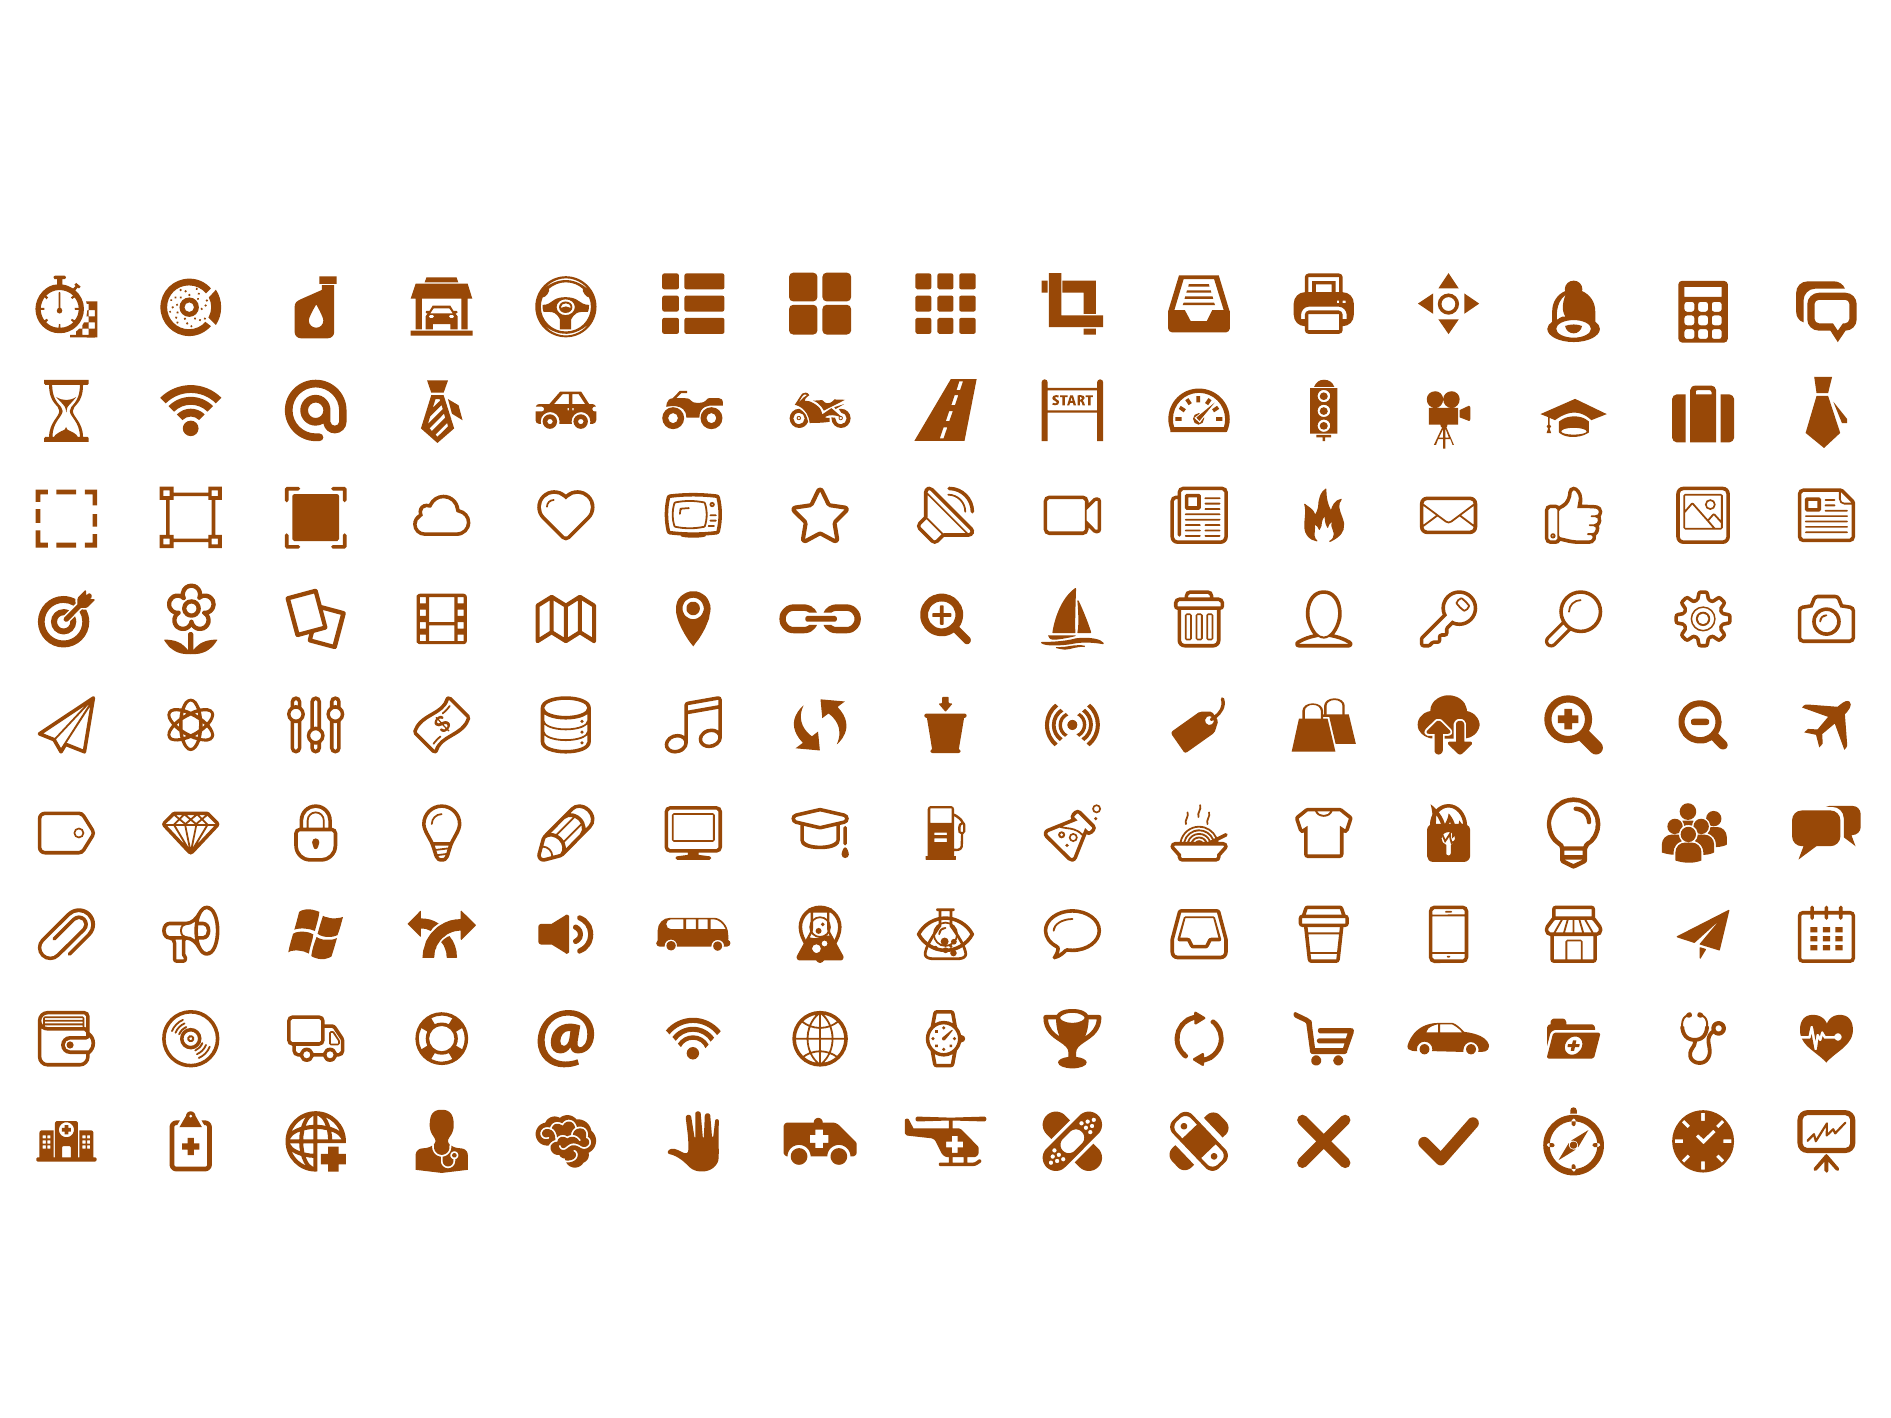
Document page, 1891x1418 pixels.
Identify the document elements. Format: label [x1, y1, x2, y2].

text_box [1676, 909, 1730, 959]
text_box [44, 379, 89, 442]
text_box [1438, 319, 1459, 335]
text_box [1558, 416, 1589, 437]
text_box [1418, 1117, 1479, 1166]
text_box [925, 806, 966, 860]
text_box [288, 909, 344, 960]
text_box [1797, 488, 1856, 543]
text_box [1791, 805, 1861, 861]
text_box [285, 588, 346, 649]
text_box [182, 420, 199, 437]
text_box [664, 805, 723, 861]
text_box [1170, 486, 1229, 545]
text_box [1298, 905, 1349, 963]
text_box [35, 275, 84, 334]
text_box [925, 1009, 966, 1068]
text_box [1203, 1112, 1229, 1138]
text_box [1428, 804, 1469, 862]
text_box [416, 593, 467, 645]
text_box [331, 486, 347, 503]
text_box [36, 1121, 97, 1162]
text_box [798, 905, 842, 964]
text_box [35, 530, 48, 548]
text_box [1043, 804, 1102, 862]
text_box [791, 487, 849, 544]
text_box [35, 489, 48, 502]
text_box [37, 696, 96, 754]
text_box [1043, 1009, 1102, 1069]
text_box [1171, 697, 1225, 753]
text_box [789, 304, 818, 335]
text_box [937, 273, 954, 290]
text_box [162, 905, 220, 963]
text_box [684, 295, 725, 312]
text_box [535, 1115, 597, 1168]
text_box [924, 696, 967, 754]
text_box [292, 494, 340, 542]
text_box [1310, 388, 1338, 442]
text_box [1797, 905, 1856, 964]
text_box [789, 392, 851, 428]
text_box [1168, 388, 1230, 433]
text_box [1304, 488, 1345, 543]
text_box [1464, 293, 1480, 314]
text_box [286, 695, 345, 754]
text_box [1544, 589, 1603, 648]
text_box [676, 591, 711, 647]
text_box [1690, 385, 1717, 443]
text_box [655, 917, 731, 951]
text_box [84, 489, 98, 506]
text_box [37, 811, 96, 855]
text_box [538, 914, 594, 955]
text_box [92, 514, 98, 527]
text_box [163, 583, 218, 655]
text_box [167, 1109, 214, 1174]
text_box [1807, 292, 1857, 343]
text_box [168, 396, 214, 412]
text_box [283, 1109, 349, 1174]
text_box [1193, 1019, 1224, 1066]
text_box [959, 273, 976, 290]
text_box [959, 317, 976, 334]
text_box [1168, 275, 1230, 333]
text_box [664, 696, 722, 754]
text_box [665, 1017, 721, 1060]
text_box [415, 1012, 469, 1066]
text_box [1542, 693, 1605, 757]
text_box [1833, 401, 1848, 424]
text_box [415, 1109, 468, 1173]
text_box [161, 1009, 220, 1068]
text_box [84, 534, 98, 548]
text_box [684, 273, 725, 290]
text_box [959, 295, 976, 312]
text_box [1540, 398, 1607, 434]
text_box [1546, 1018, 1601, 1059]
text_box [916, 916, 975, 953]
text_box [159, 486, 222, 549]
text_box [427, 380, 448, 393]
text_box [662, 295, 679, 312]
text_box [915, 317, 932, 334]
text_box [822, 304, 852, 335]
text_box [1672, 1110, 1735, 1173]
text_box [1797, 1109, 1856, 1173]
text_box [319, 276, 337, 284]
text_box [160, 385, 222, 404]
text_box [37, 908, 96, 961]
text_box [421, 804, 462, 862]
text_box [1417, 695, 1480, 755]
text_box [781, 699, 859, 751]
text_box [1043, 495, 1102, 536]
text_box [1170, 908, 1229, 960]
text_box [176, 408, 205, 421]
text_box [1314, 379, 1335, 387]
text_box [331, 533, 347, 549]
text_box [1797, 594, 1856, 644]
text_box [536, 489, 595, 541]
text_box [791, 807, 850, 859]
text_box [1041, 273, 1104, 335]
text_box [447, 399, 463, 421]
text_box [1426, 391, 1471, 449]
text_box [407, 910, 476, 959]
text_box [915, 273, 932, 290]
text_box [1814, 376, 1833, 394]
text_box [205, 289, 222, 325]
text_box [1661, 803, 1727, 863]
text_box [1802, 700, 1851, 750]
text_box [684, 317, 725, 334]
text_box [920, 593, 972, 645]
text_box [916, 486, 975, 545]
text_box [535, 276, 597, 338]
text_box [1438, 273, 1459, 289]
text_box [35, 509, 41, 523]
text_box [1174, 1011, 1206, 1059]
text_box [1173, 589, 1225, 648]
text_box [294, 285, 335, 339]
text_box [904, 1116, 987, 1167]
text_box [1796, 281, 1845, 323]
text_box [56, 489, 77, 495]
text_box [1437, 293, 1460, 315]
text_box [1417, 293, 1434, 314]
text_box [1407, 1022, 1490, 1055]
text_box [792, 1010, 848, 1067]
text_box [1040, 587, 1104, 650]
text_box [1043, 908, 1102, 960]
text_box [1544, 905, 1603, 963]
text_box [1678, 280, 1728, 343]
text_box [162, 811, 220, 855]
text_box [1674, 589, 1732, 648]
text_box [914, 379, 977, 441]
text_box [1680, 1012, 1726, 1065]
text_box [1295, 807, 1353, 859]
text_box [662, 273, 679, 290]
text_box [664, 492, 723, 538]
text_box [662, 390, 723, 430]
text_box [537, 1010, 595, 1068]
text_box [1041, 379, 1104, 442]
text_box [286, 1015, 345, 1063]
text_box [781, 1115, 859, 1167]
text_box [1291, 698, 1357, 752]
text_box [789, 272, 818, 302]
text_box [56, 542, 77, 548]
text_box [1419, 496, 1478, 535]
text_box [1547, 280, 1600, 343]
text_box [1295, 590, 1353, 648]
text_box [1169, 1145, 1195, 1171]
text_box [1295, 1112, 1353, 1171]
text_box [662, 317, 679, 334]
text_box [167, 698, 215, 752]
text_box [1546, 797, 1601, 869]
text_box [70, 301, 98, 338]
text_box [160, 278, 211, 337]
text_box [1672, 394, 1686, 443]
text_box [934, 906, 957, 914]
text_box [410, 277, 473, 336]
text_box [779, 604, 862, 634]
text_box [1419, 589, 1478, 648]
text_box [535, 595, 597, 644]
text_box [937, 295, 954, 312]
text_box [535, 391, 597, 429]
text_box [1170, 804, 1229, 862]
text_box [937, 317, 954, 334]
text_box [1678, 700, 1728, 750]
text_box [284, 486, 301, 503]
text_box [1542, 1106, 1605, 1176]
text_box [1675, 486, 1731, 545]
text_box [37, 1010, 96, 1067]
text_box [412, 695, 471, 754]
text_box [540, 695, 592, 754]
text_box [1428, 905, 1469, 964]
text_box [537, 804, 595, 862]
text_box [284, 533, 301, 549]
text_box [413, 494, 471, 536]
text_box [1170, 1111, 1228, 1171]
text_box [420, 395, 455, 443]
text_box [1805, 395, 1841, 448]
text_box [1544, 486, 1603, 545]
text_box [37, 589, 96, 648]
text_box [1040, 1109, 1105, 1174]
text_box [1293, 273, 1354, 334]
text_box [1293, 1011, 1355, 1066]
text_box [667, 1111, 719, 1172]
text_box [915, 295, 932, 312]
text_box [284, 379, 347, 442]
text_box [822, 272, 852, 302]
text_box [293, 804, 338, 862]
text_box [1720, 394, 1735, 443]
text_box [1800, 1014, 1853, 1063]
text_box [1044, 703, 1101, 747]
